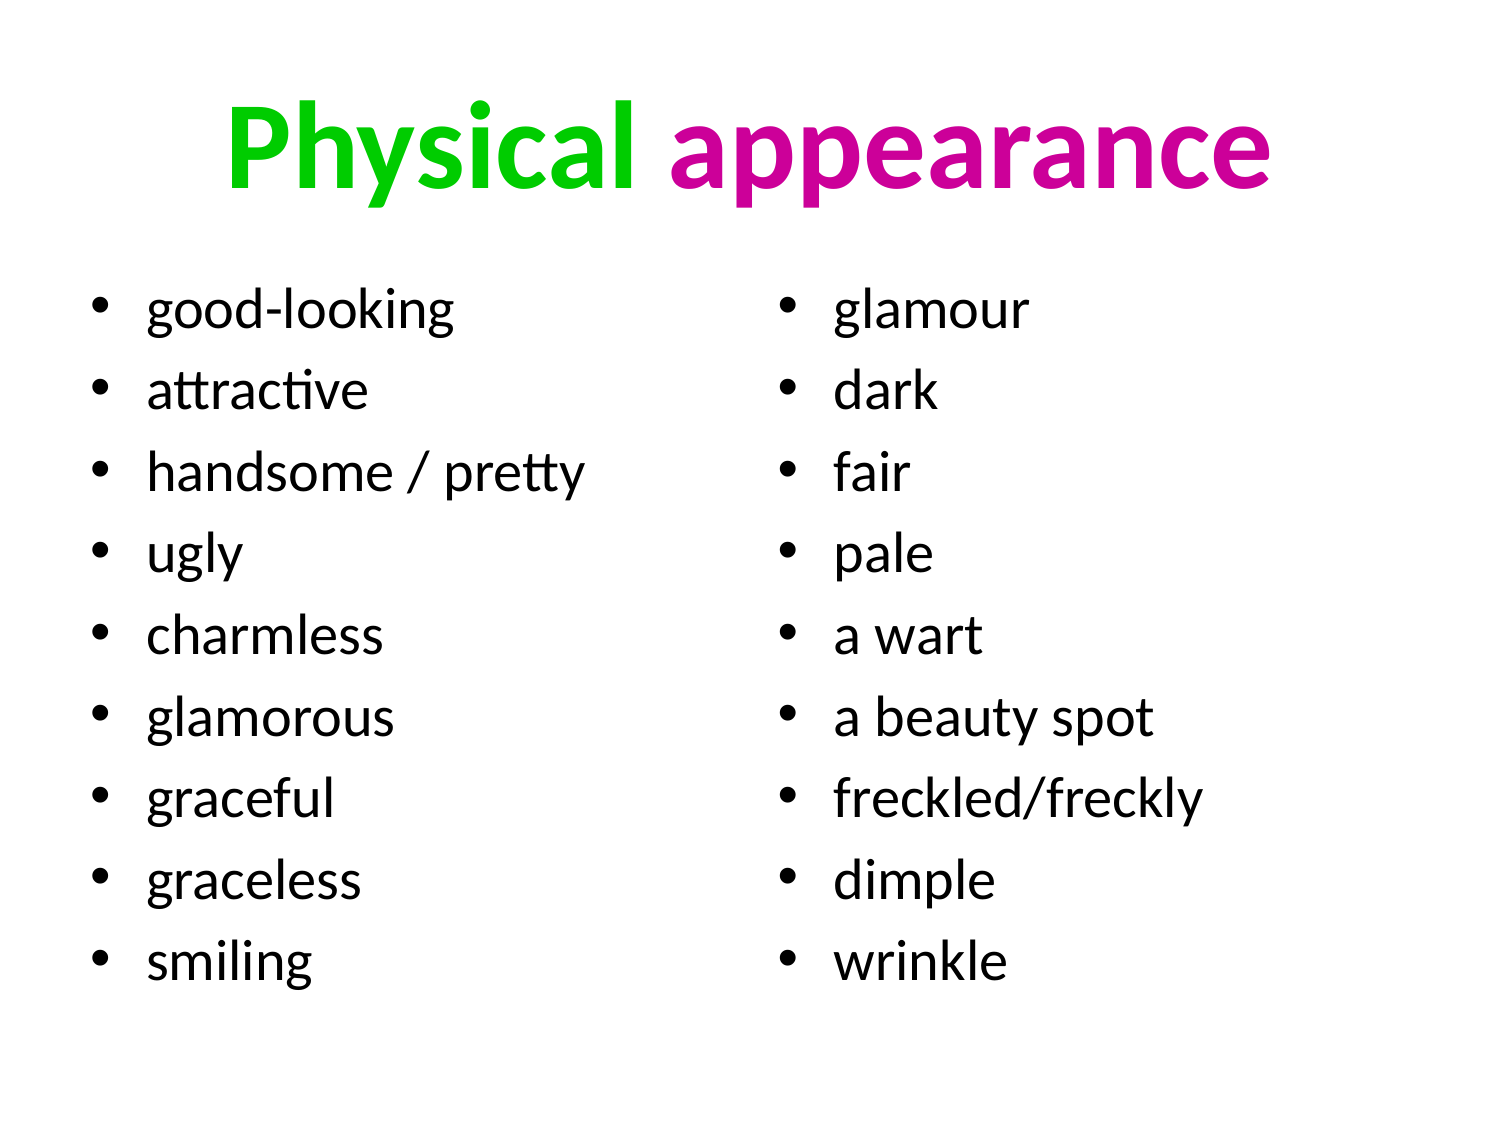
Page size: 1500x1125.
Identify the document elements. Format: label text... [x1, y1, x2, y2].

title Physical appearance [75, 45, 1425, 233]
list glamour dark fair pale a wart a beauty spot freckled/freckly dimple wrinkle [762, 262, 1425, 1005]
list good-looking attractive handsome / pretty ugly charmless glamorous graceful graceless smiling [75, 262, 738, 1005]
